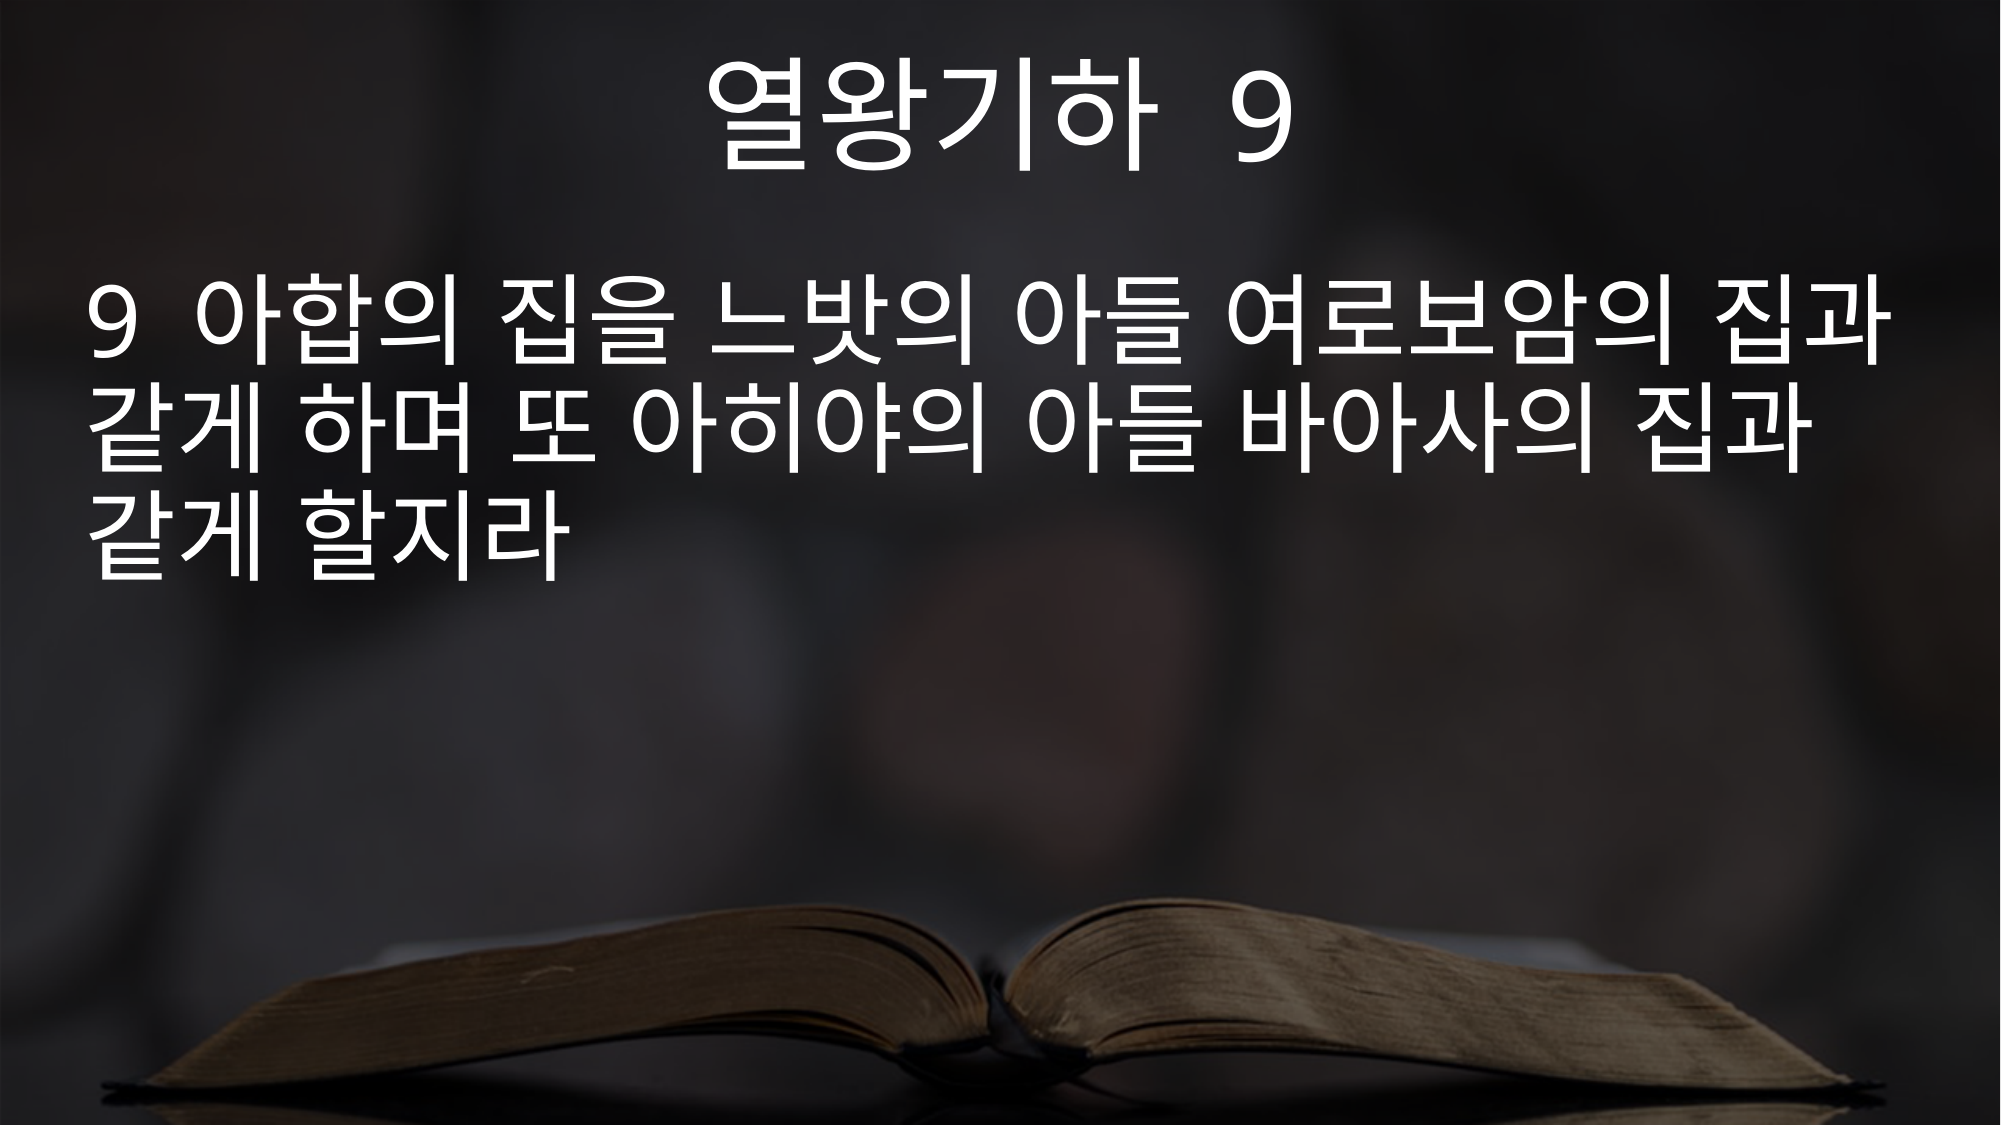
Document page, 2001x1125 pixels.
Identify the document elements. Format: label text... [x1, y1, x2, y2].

footer 열왕기하 9 [0, 32, 2000, 192]
list 9 아합의 집을 느밧의 아들 여로보암의 집과 같게 하며 또 아히야의 아들 바아사의 집과 같게 할지라 [69, 263, 1953, 423]
picture [0, 0, 2001, 1125]
